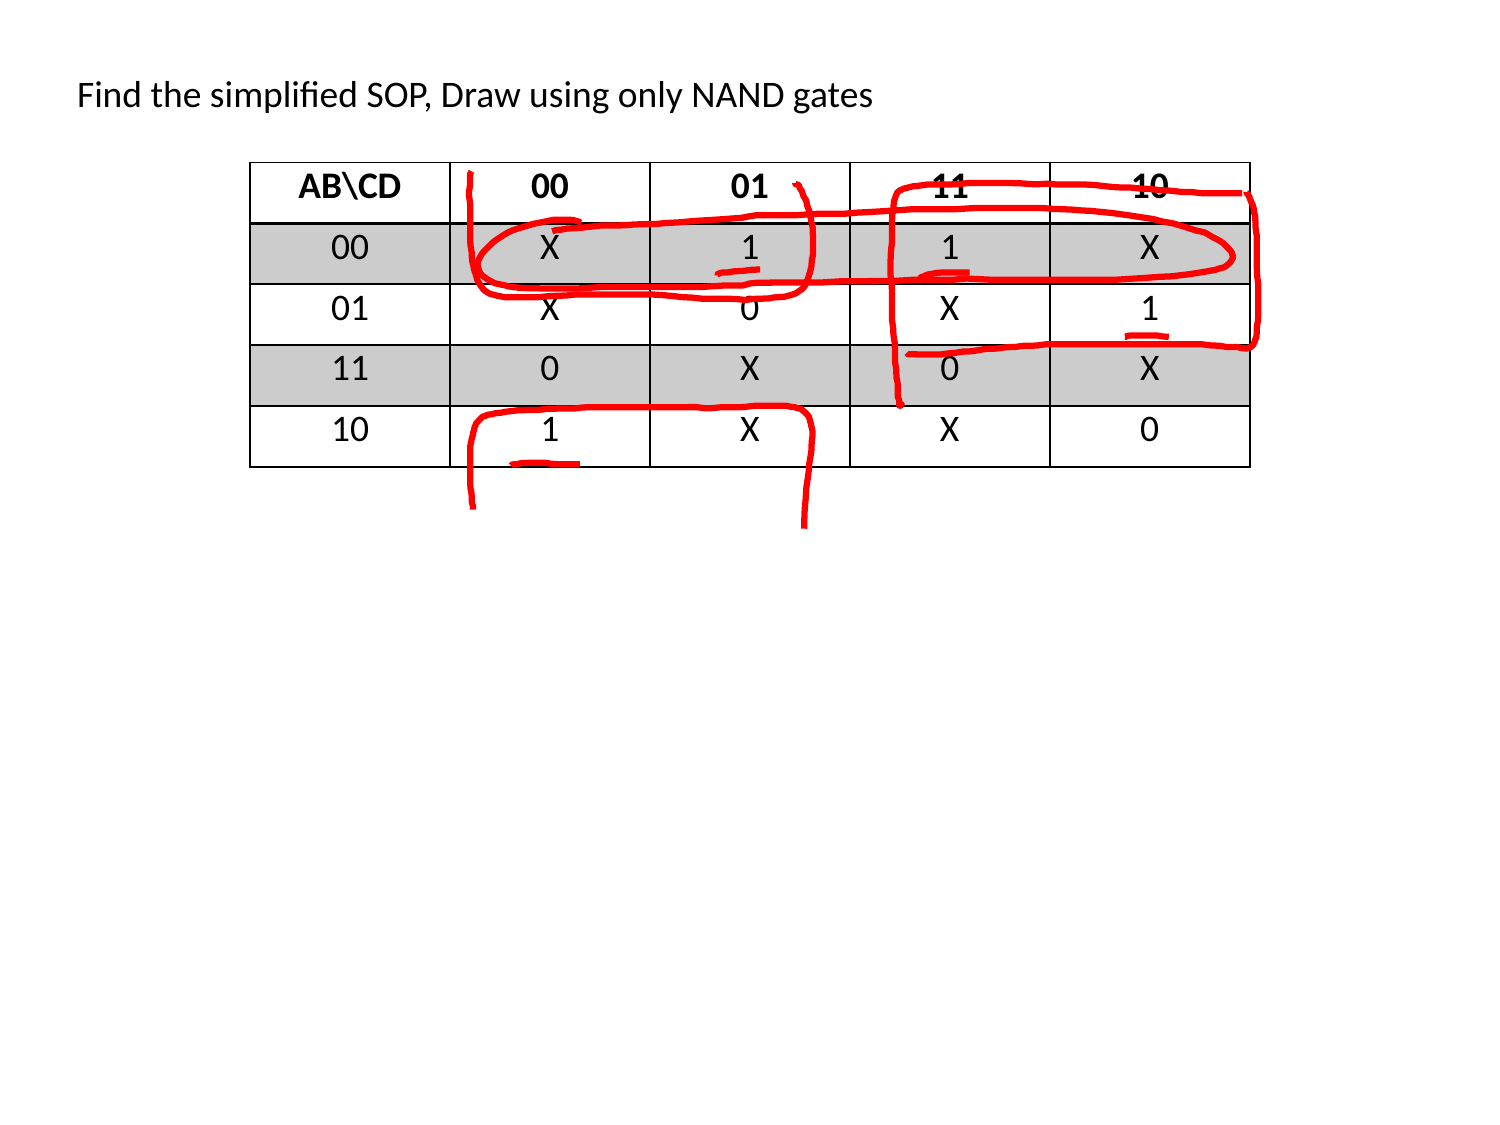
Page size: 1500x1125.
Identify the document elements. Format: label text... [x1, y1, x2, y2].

table_header 00 [451, 163, 649, 222]
table_cell X [451, 225, 463, 283]
table_header AB\CD [251, 163, 449, 222]
table_cell 1 [451, 407, 463, 466]
text_box Find the simplified SOP, Draw using only NAND gates [62, 62, 1413, 123]
table_cell 0 [451, 346, 463, 405]
table_cell X [451, 285, 463, 344]
table_cell 10 [251, 407, 449, 466]
table_header 10 [1051, 163, 1249, 169]
table_header 01 [651, 163, 849, 169]
table_header 11 [851, 163, 1049, 169]
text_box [468, 171, 1259, 529]
table_cell 00 [251, 225, 449, 283]
table_cell 01 [251, 285, 449, 344]
table_cell 11 [251, 346, 449, 405]
